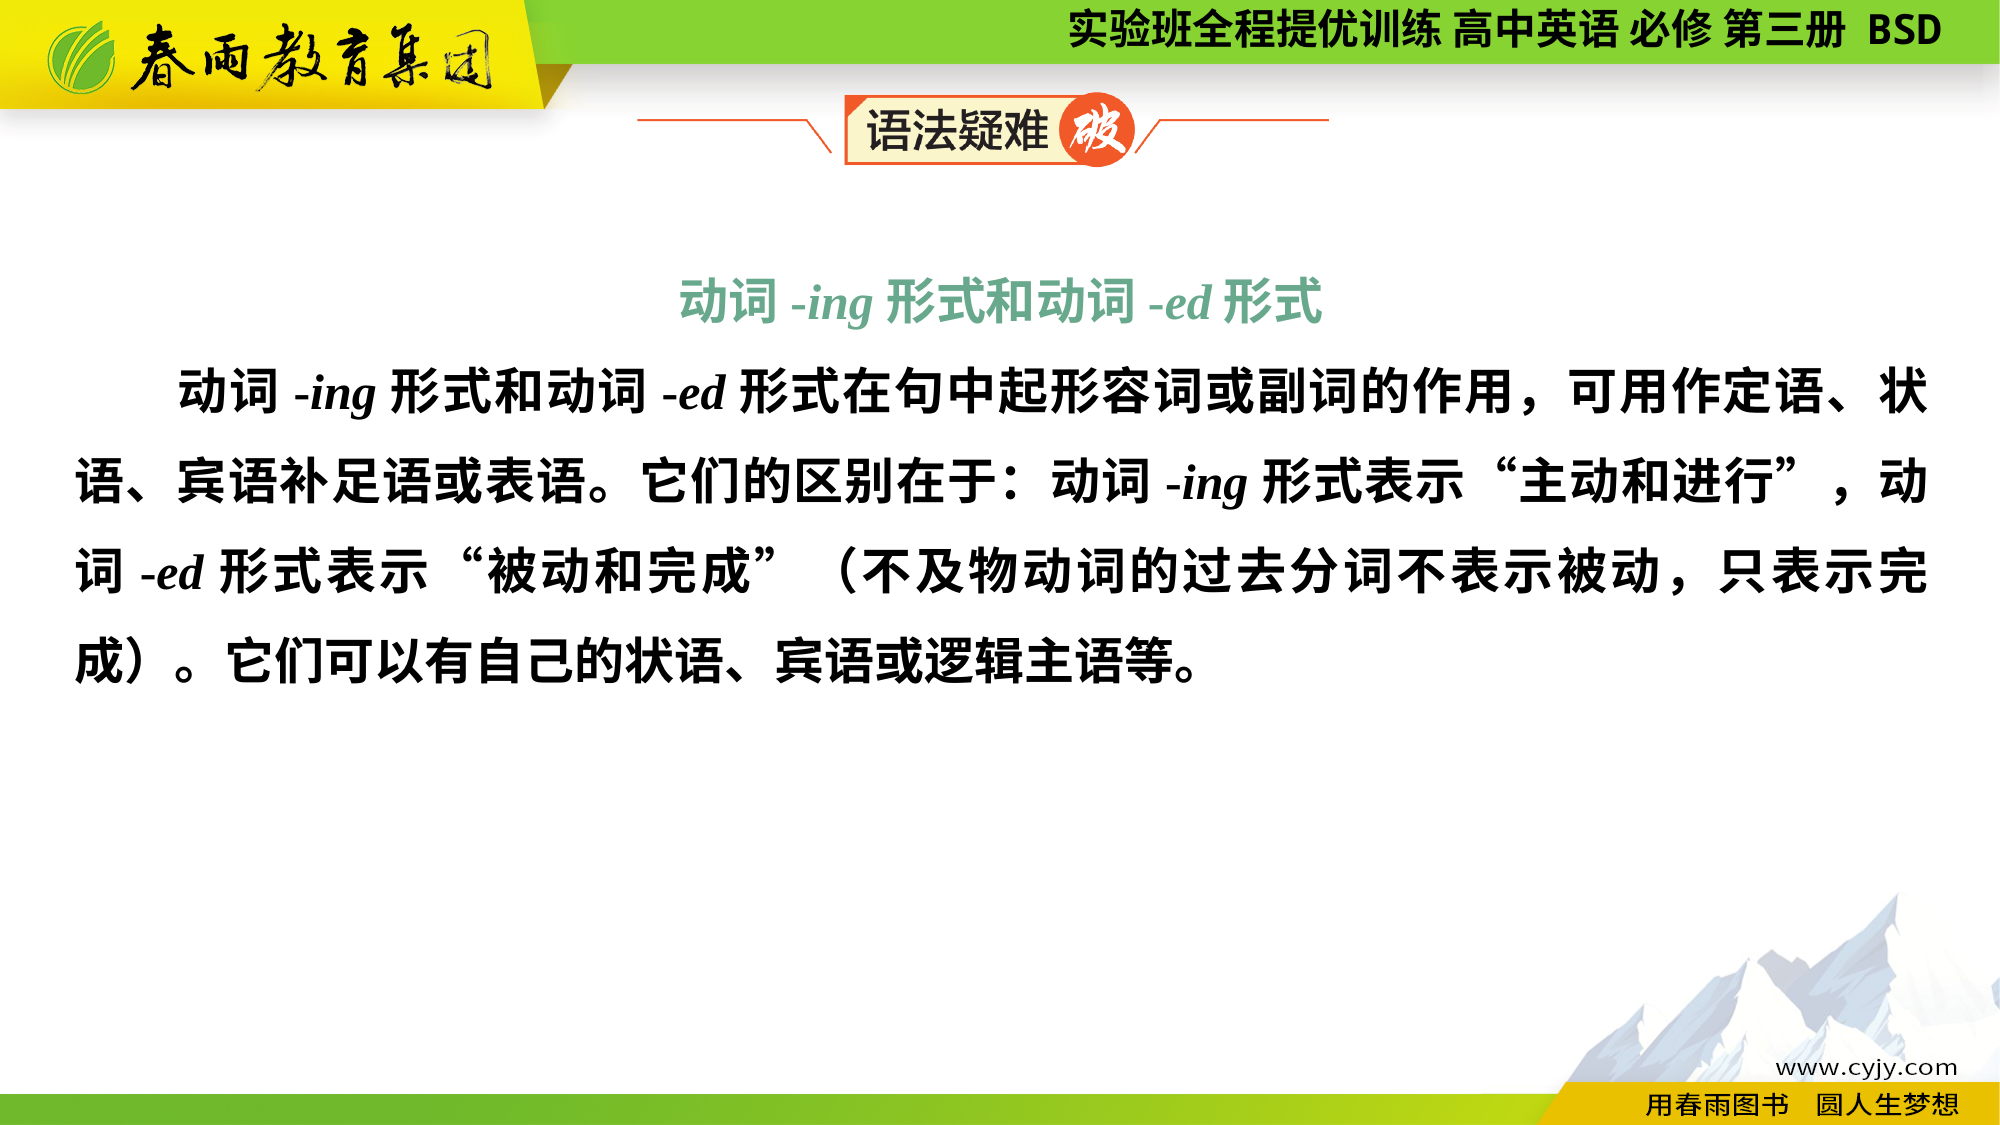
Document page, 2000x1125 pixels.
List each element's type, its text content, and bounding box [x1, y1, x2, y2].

picture [0, 0, 2000, 1125]
list 动词-ing形式和动词-ed形式 动词-ing形式和动词-ed形式在句中起形容词或副词的作用，可用作定语、状语、宾语补足语或表语。它们的区别在于：动词-ing形式表示“主动和进行”，动词-ed形式表示“被动和完成”（不及物动词的过去分词不表示被动，只表示完成）。它们可以有自己的状语、宾语或逻辑主语等。 [59, 232, 1944, 691]
